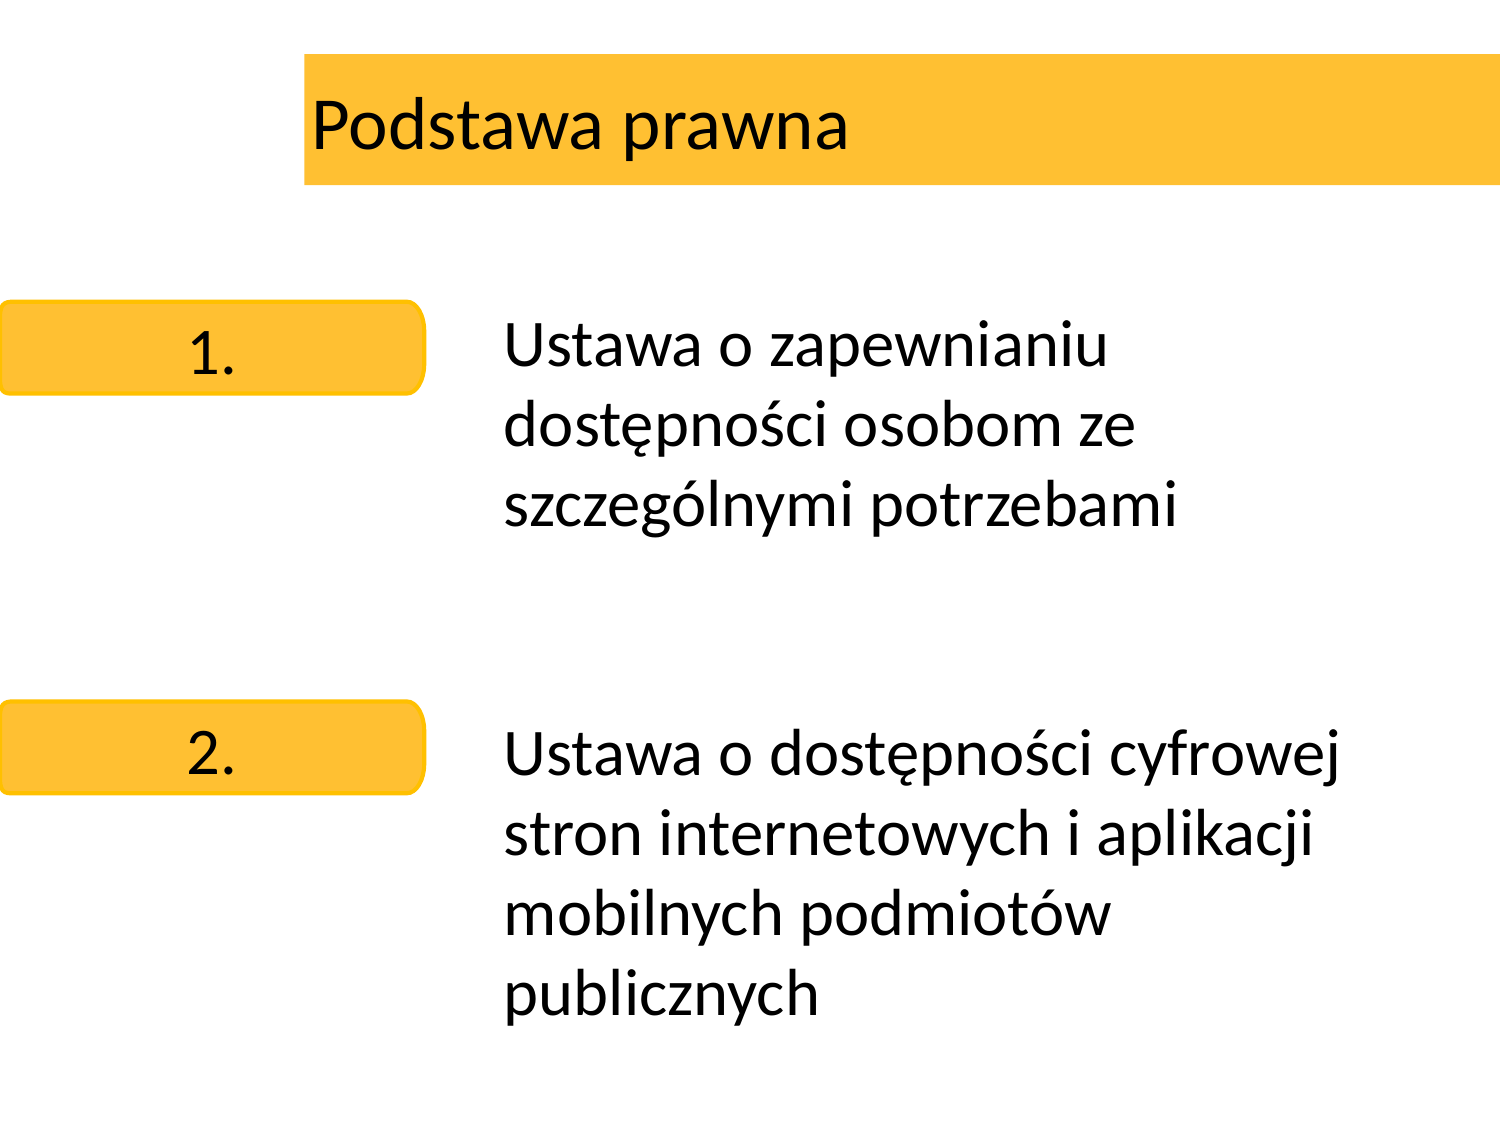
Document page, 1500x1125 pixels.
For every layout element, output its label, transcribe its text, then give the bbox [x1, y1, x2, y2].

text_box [0, 699, 425, 796]
title Podstawa prawna [303, 53, 1500, 186]
text_box Ustawa o dostępności cyfrowej stron internetowych i aplikacji mobilnych podmiotów publicznych [496, 701, 1359, 1037]
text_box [0, 299, 425, 396]
text_box Ustawa o zapewnianiu dostępności osobom ze szczególnymi potrzebami [496, 292, 1359, 547]
